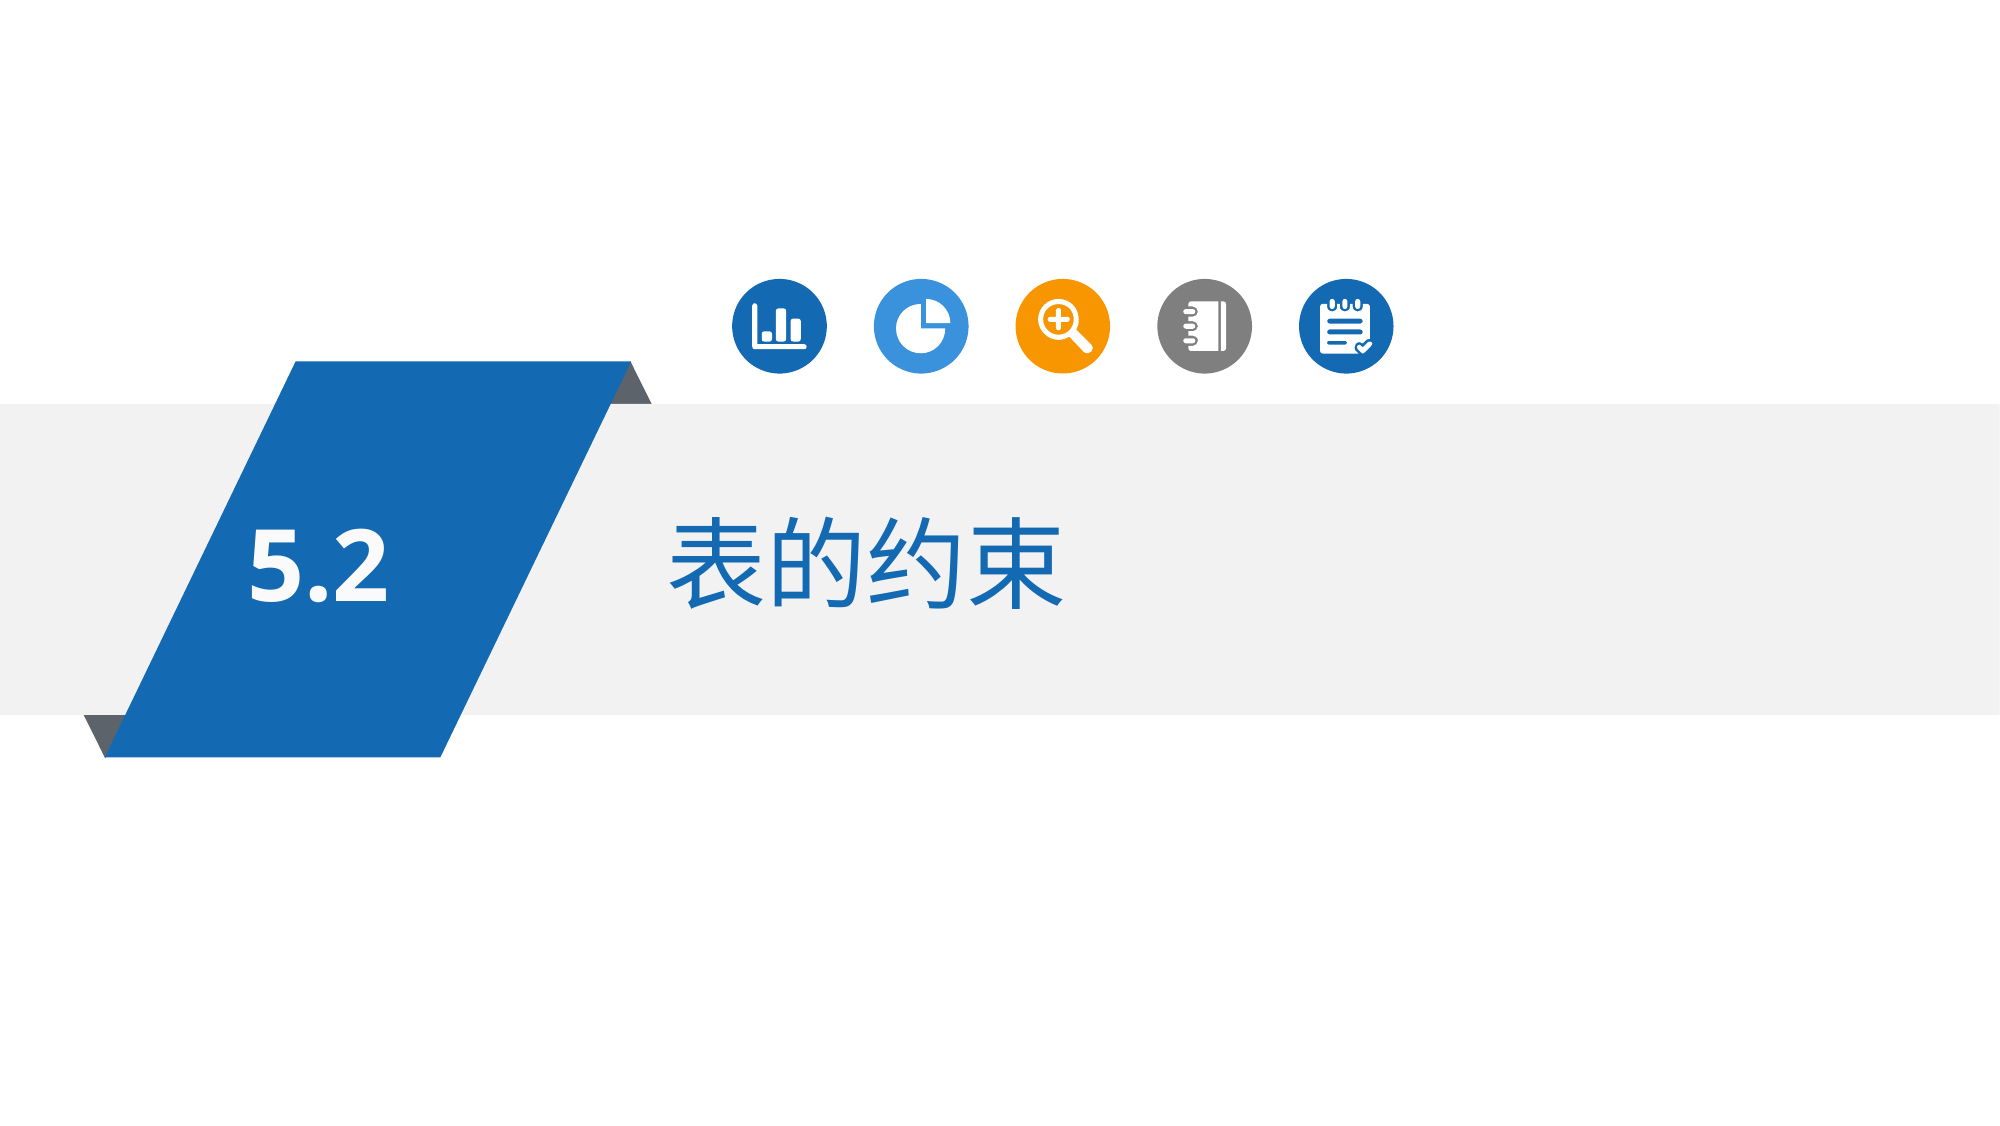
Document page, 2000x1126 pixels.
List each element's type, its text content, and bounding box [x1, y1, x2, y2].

text_box 表的约束 [651, 494, 1612, 630]
text_box 5.2 [232, 494, 517, 630]
